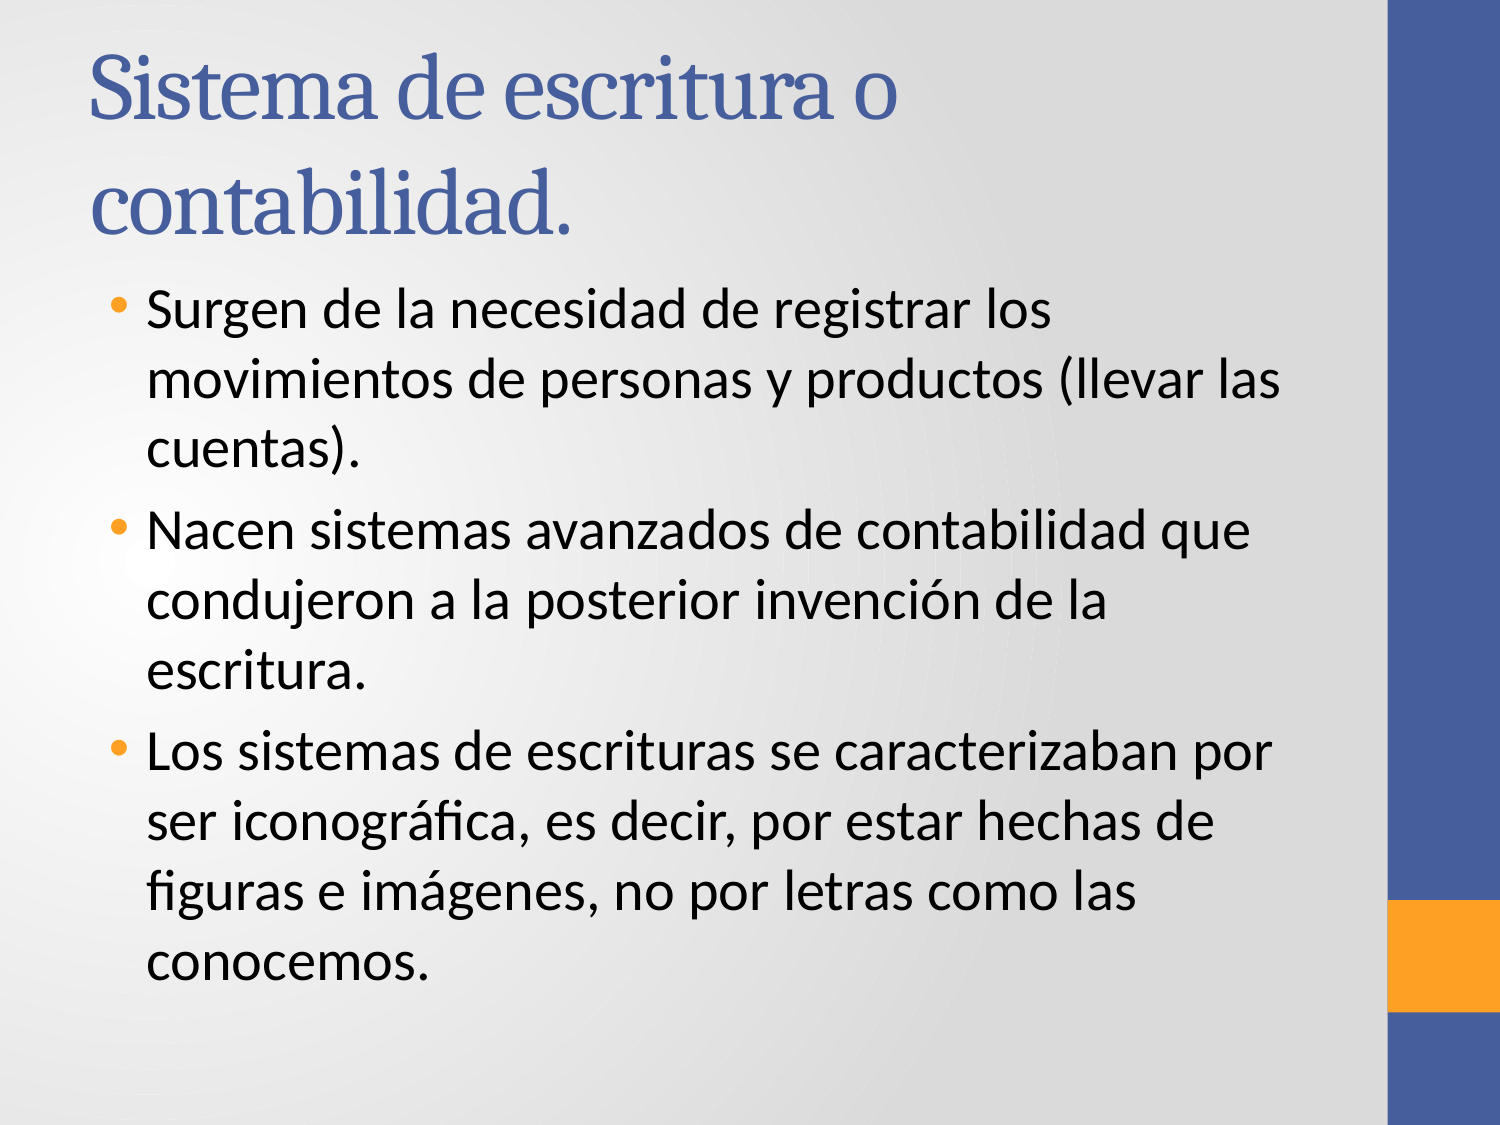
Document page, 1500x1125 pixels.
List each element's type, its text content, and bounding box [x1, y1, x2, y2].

list Surgen de la necesidad de registrar los movimientos de personas y productos (llevar las cuentas). Nacen sistemas avanzados de contabilidad que condujeron a la posterior invención de la escritura. Los sistemas de escrituras se caracterizaban por ser iconográfica, es decir, por estar hechas de figuras e imágenes, no por letras como las conocemos. [75, 262, 1325, 1050]
title Sistema de escritura o contabilidad. [75, 45, 1325, 233]
